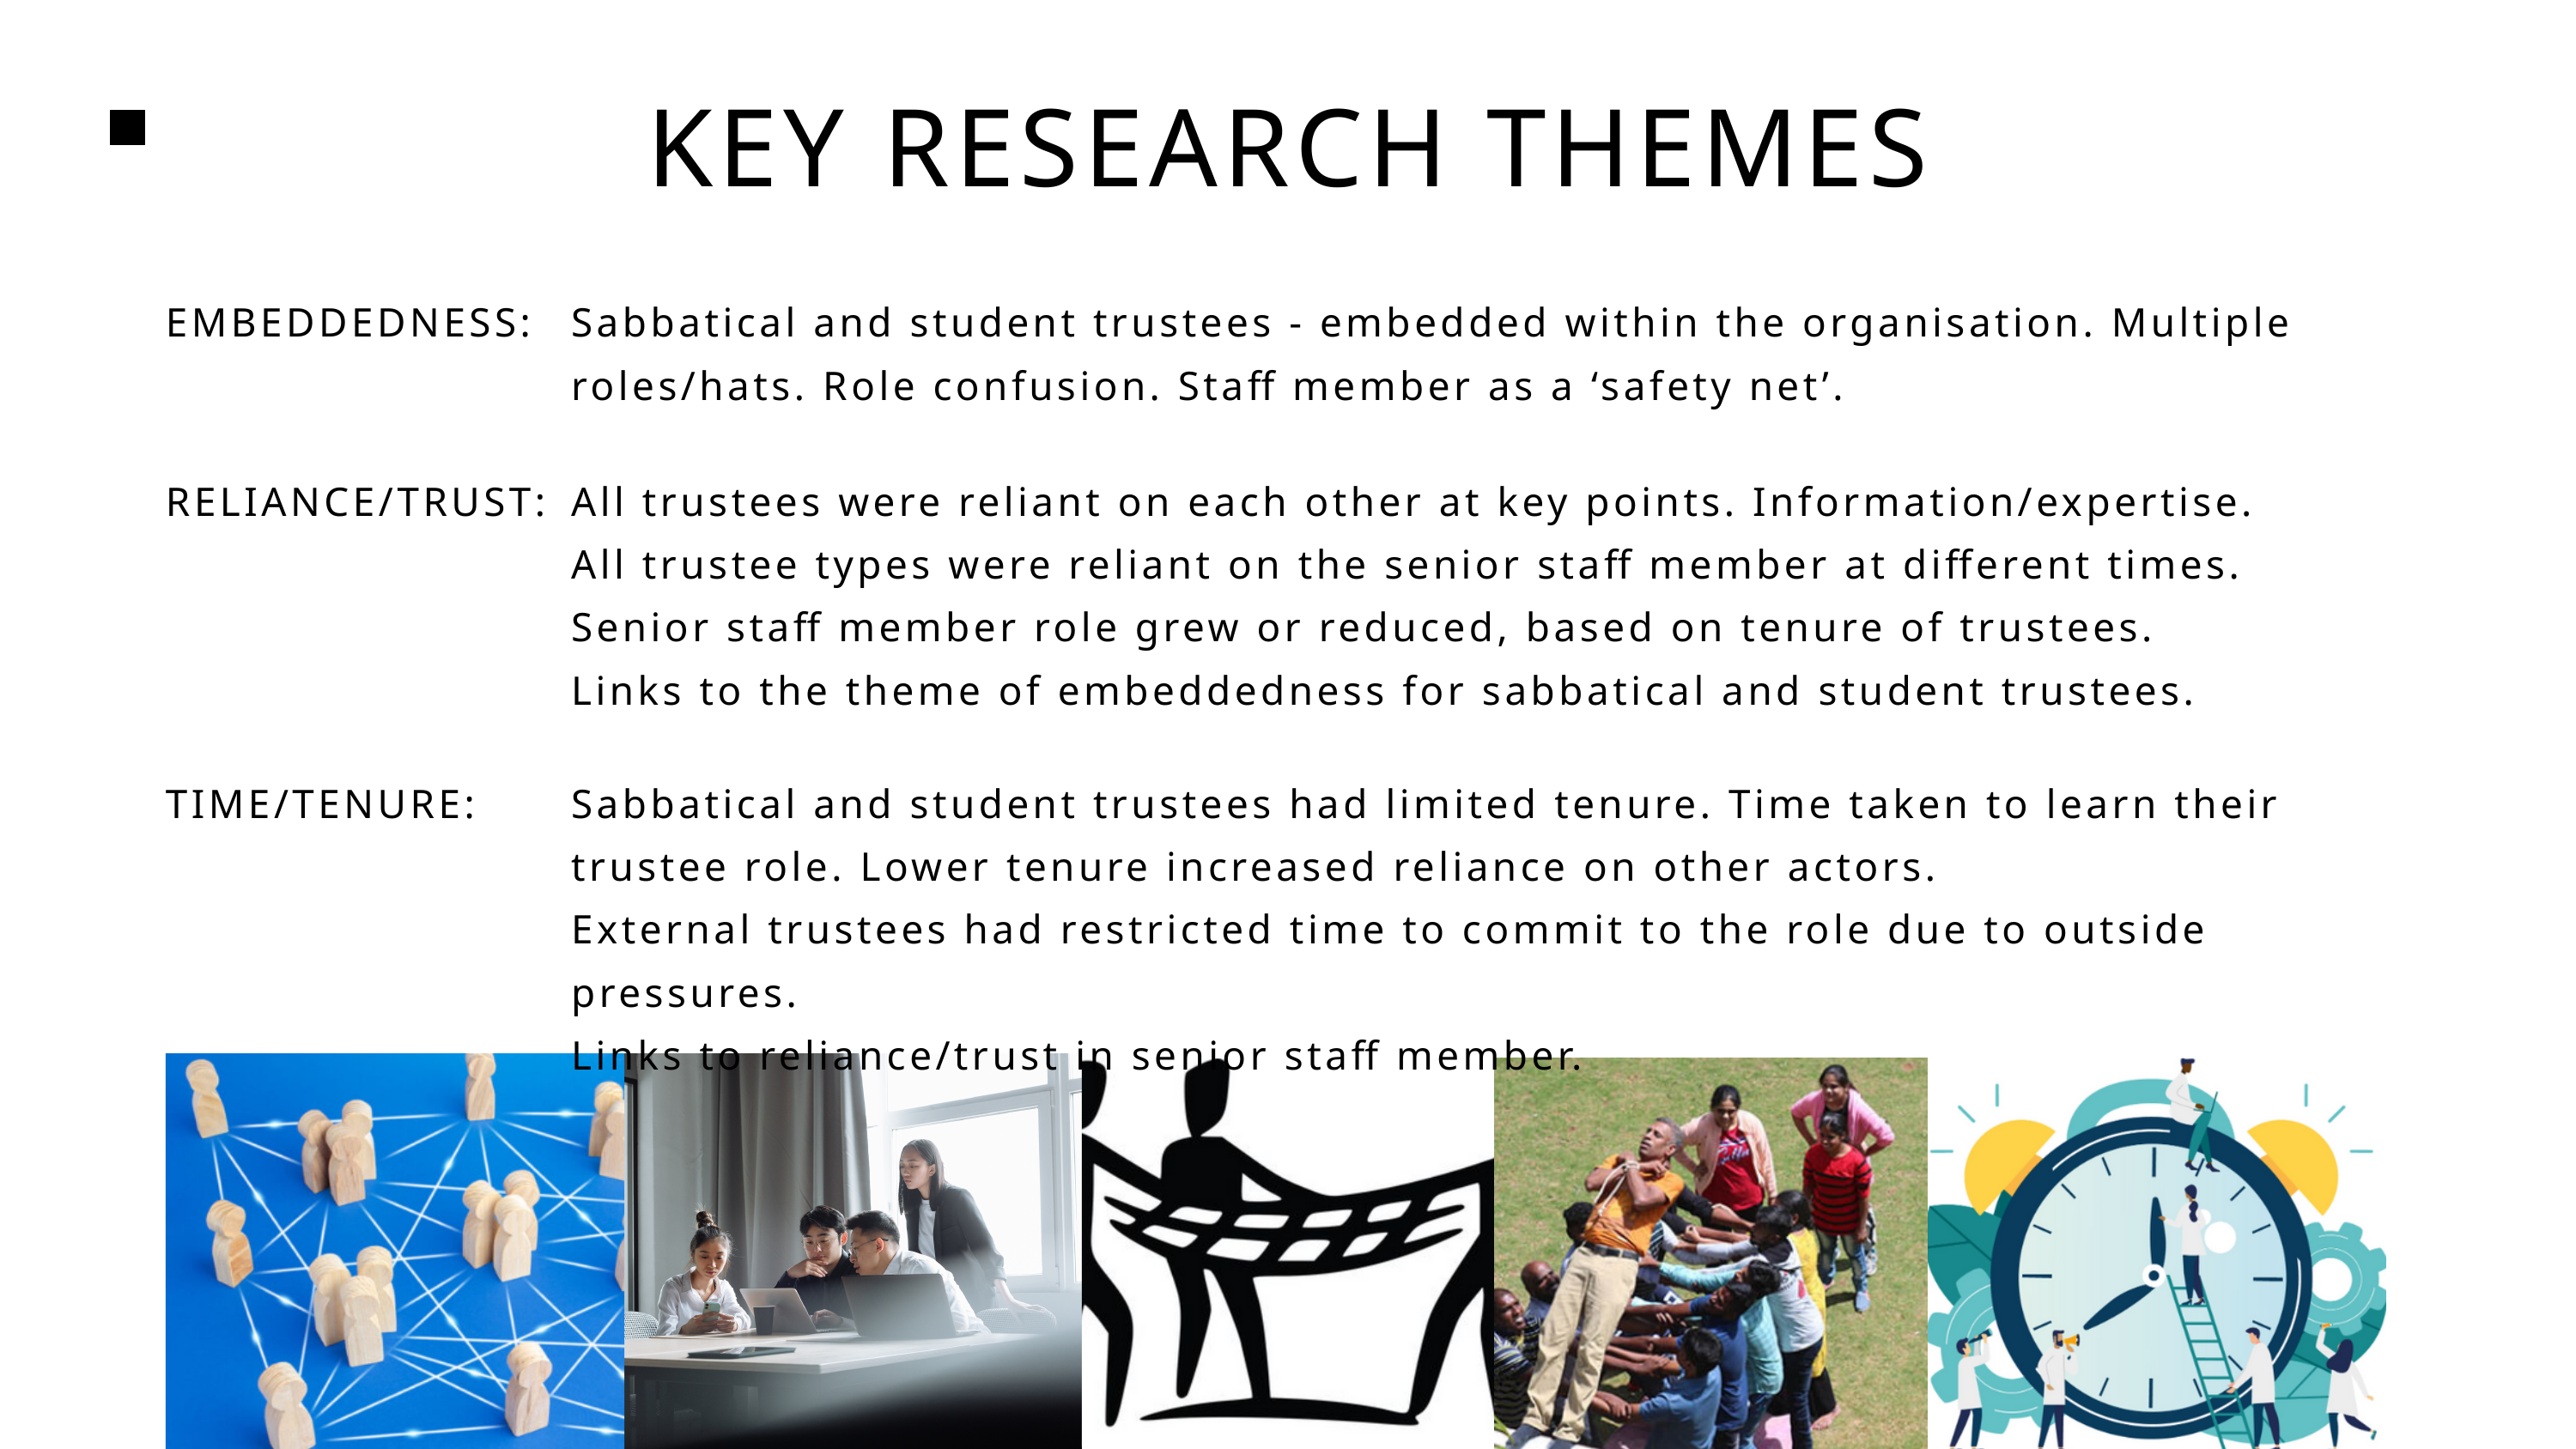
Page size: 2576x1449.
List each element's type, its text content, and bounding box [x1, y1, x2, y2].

text_box [1086, 1078, 1494, 1447]
text_box [1494, 1078, 1928, 1449]
text_box Sabbatical and student trustees - embedded within the organisation. Multiple roles/hats. Role confusion. Staff member as a ‘safety net’. [571, 282, 2386, 409]
text_box RELIANCE/TRUST: [165, 461, 571, 524]
text_box TIME/TENURE: [165, 763, 571, 827]
text_box [1928, 1078, 2386, 1449]
text_box EMBEDDEDNESS: [165, 282, 571, 346]
text_box KEY RESEARCH THEMES [274, 58, 2302, 209]
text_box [623, 1053, 1083, 1449]
text_box [165, 1053, 619, 1449]
text_box All trustees were reliant on each other at key points. Information/expertise. All trustee types were reliant on the senior staff member at different times. Senior staff member role grew or reduced, based on tenure of trustees. Links to the theme of embeddedness for sabbatical and student trustees. [571, 461, 2386, 713]
text_box Sabbatical and student trustees had limited tenure. Time taken to learn their trustee role. Lower tenure increased reliance on other actors. External trustees had restricted time to commit to the role due to outside pressures. Links to reliance/trust in senior staff member. [571, 763, 2386, 1078]
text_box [109, 109, 145, 145]
